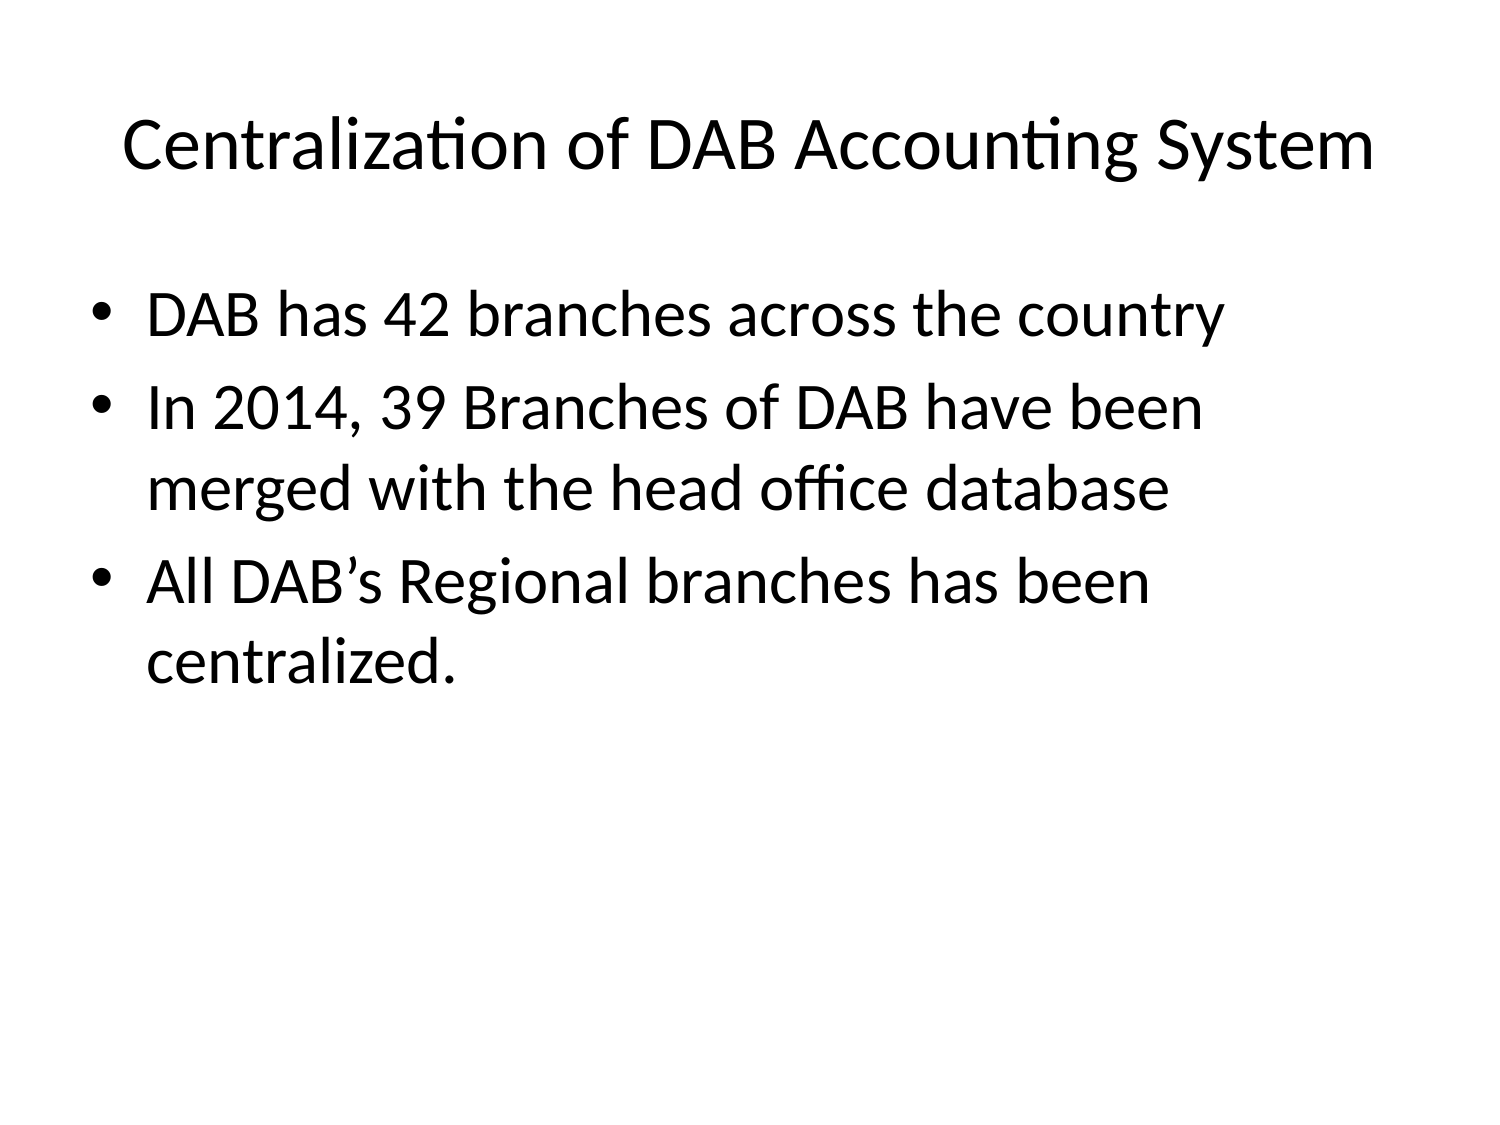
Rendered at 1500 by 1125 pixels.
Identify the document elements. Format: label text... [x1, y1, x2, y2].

list DAB has 42 branches across the country In 2014, 39 Branches of DAB have been merged with the head office database All DAB’s Regional branches has been centralized. [75, 262, 1425, 1005]
title Centralization of DAB Accounting System [75, 45, 1425, 233]
